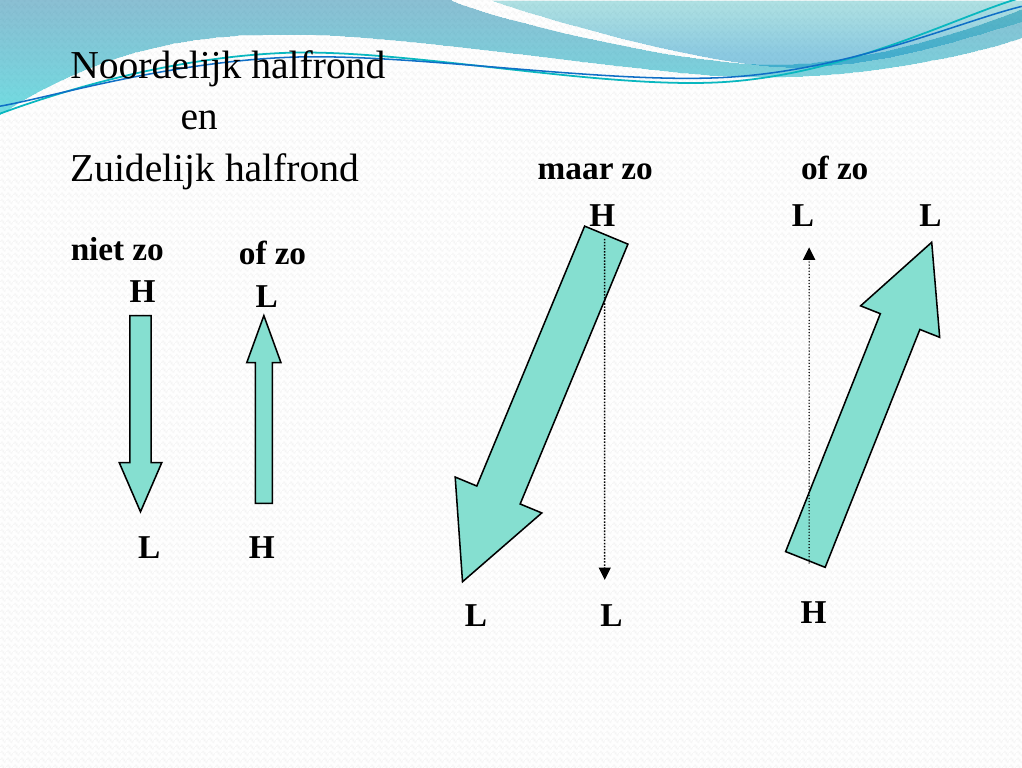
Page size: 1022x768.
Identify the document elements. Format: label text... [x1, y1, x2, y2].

text_box [455, 238, 628, 582]
text_box of zo [228, 226, 317, 277]
text_box H [579, 187, 622, 238]
text_box [119, 315, 162, 512]
text_box L L [723, 187, 971, 238]
text_box maar zo [527, 141, 664, 192]
text_box L [127, 520, 171, 571]
text_box H [790, 584, 837, 635]
text_box Zuidelijk halfrond [60, 136, 370, 195]
text_box of zo [790, 141, 879, 187]
text_box Noordelijk halfrond [60, 34, 397, 92]
text_box H [119, 264, 166, 315]
text_box L [245, 268, 289, 320]
text_box [246, 320, 281, 504]
text_box H [238, 520, 286, 571]
text_box [598, 566, 611, 580]
text_box niet zo [60, 221, 175, 272]
text_box en [170, 85, 229, 136]
text_box [802, 247, 816, 262]
text_box L L [454, 588, 634, 639]
text_box [785, 242, 940, 568]
